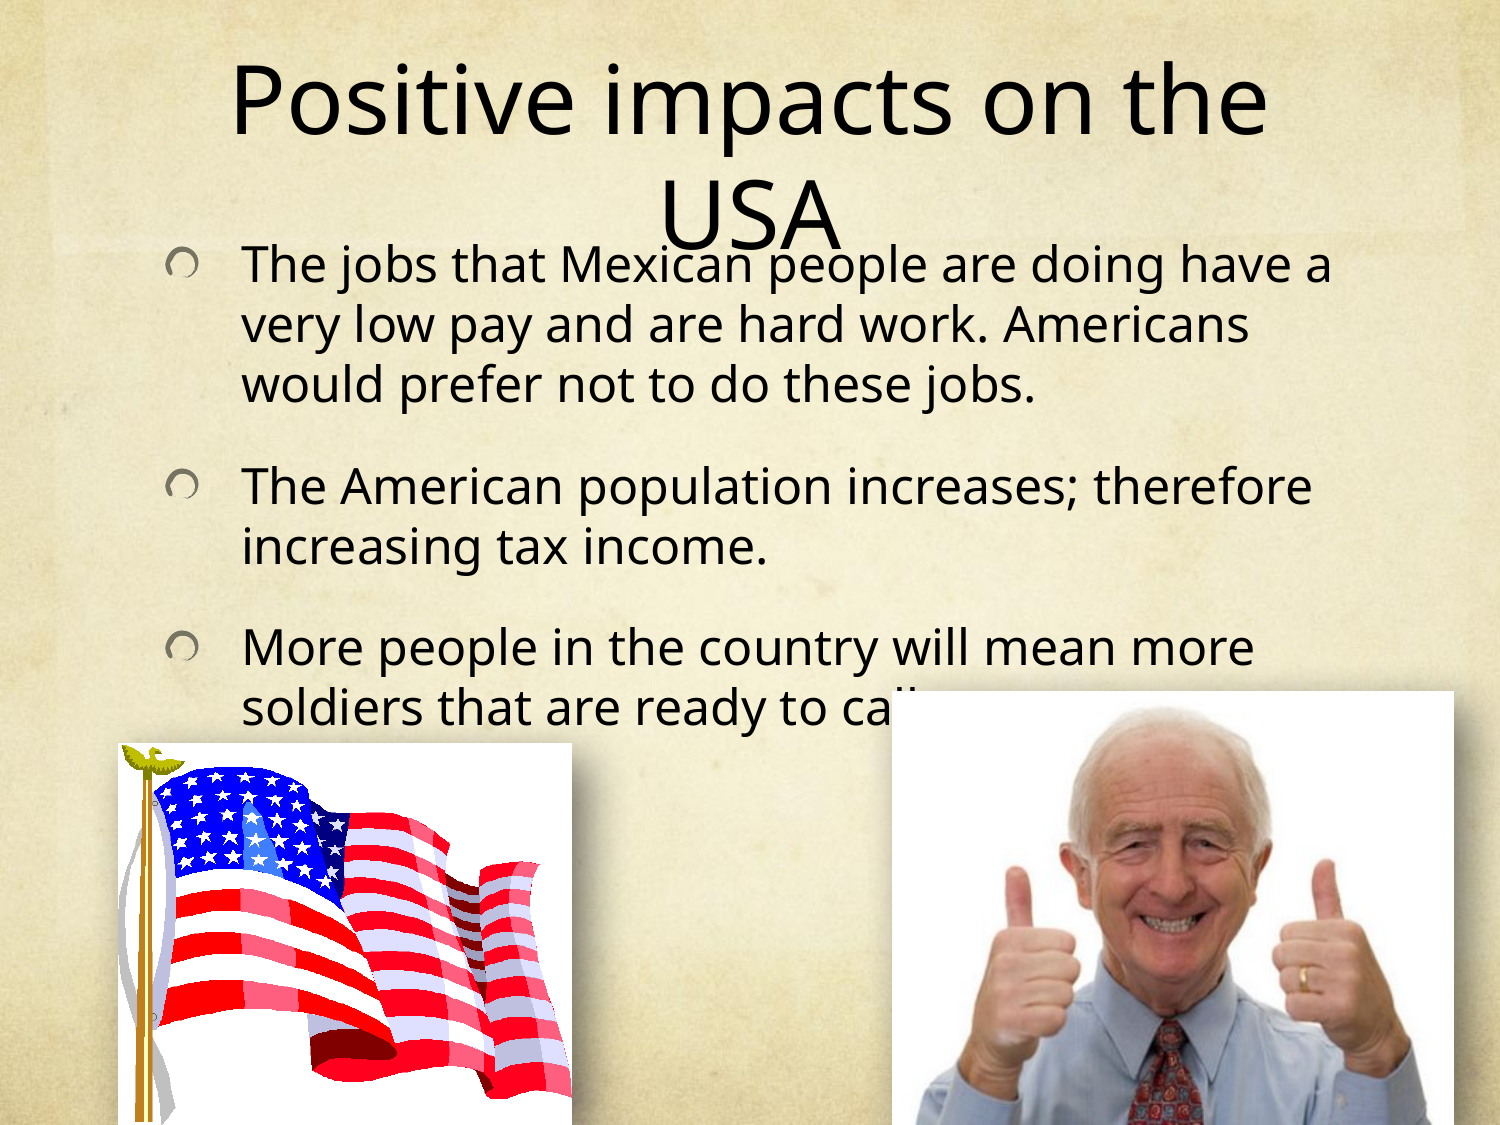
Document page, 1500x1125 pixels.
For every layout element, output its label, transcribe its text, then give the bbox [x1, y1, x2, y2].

title Positive impacts on the USA [150, 82, 1350, 224]
list The jobs that Mexican people are doing have a very low pay and are hard work. Americans would prefer not to do these jobs. The American population increases; therefore increasing tax income. More people in the country will mean more soldiers that are ready to call to arms. [150, 224, 1350, 891]
picture [0, 0, 1500, 1125]
picture [165, 630, 200, 662]
picture [165, 246, 200, 279]
picture [165, 468, 200, 500]
